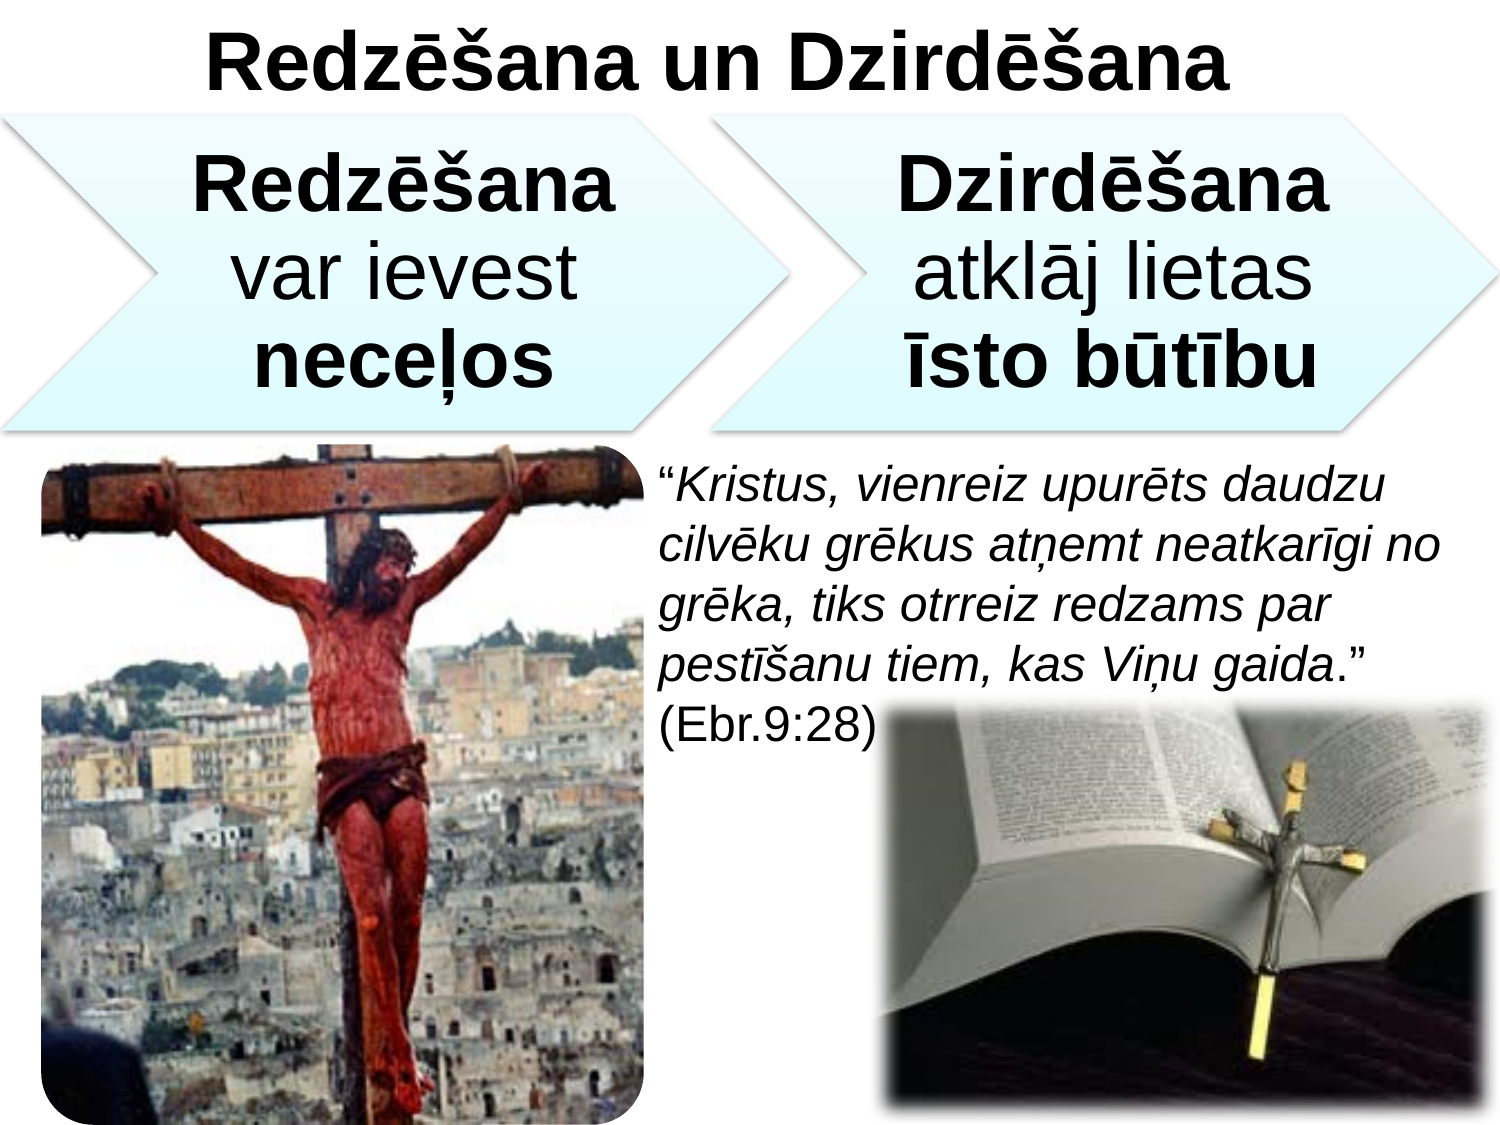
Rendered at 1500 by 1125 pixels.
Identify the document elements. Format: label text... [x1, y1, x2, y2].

picture [41, 444, 644, 1125]
text_box “Kristus, vienreiz upurēts daudzu cilvēku grēkus atņemt neatkarīgi no grēka, tiks otrreiz redzams par pestīšanu tiem, kas Viņu gaida.” (Ebr.9:28) [649, 477, 1489, 760]
picture [867, 692, 1500, 1125]
text_box Redzēšana un Dzirdēšana [0, 0, 1500, 77]
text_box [0, 77, 1500, 469]
